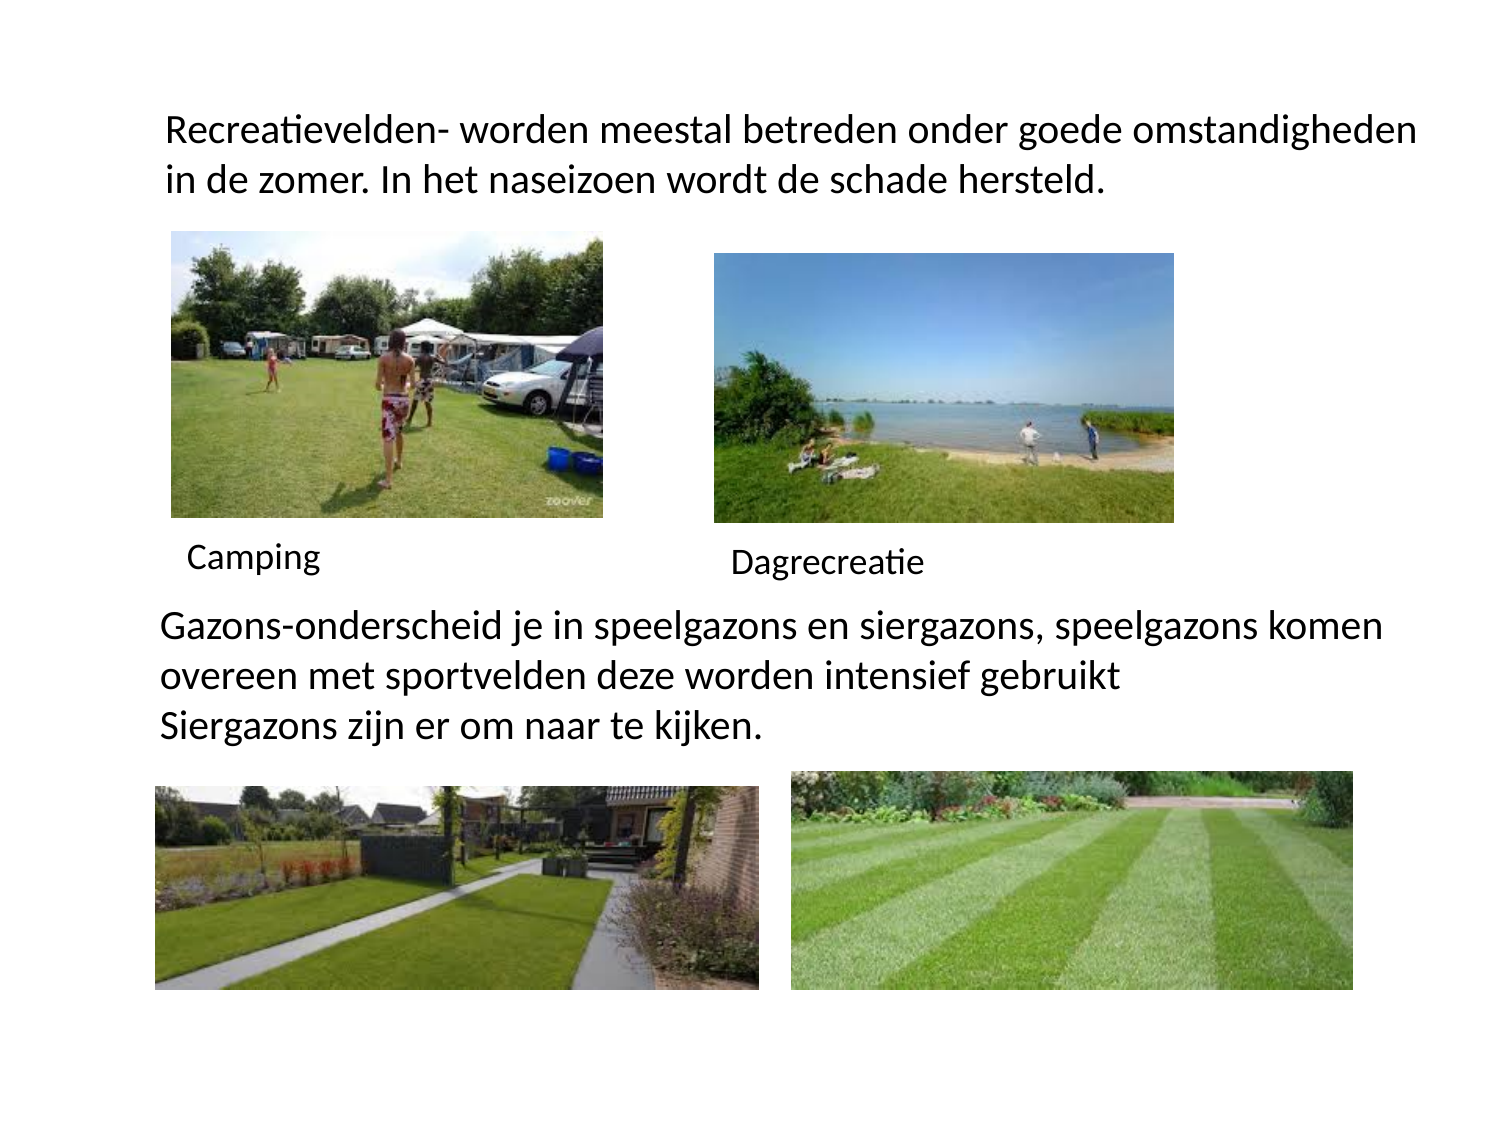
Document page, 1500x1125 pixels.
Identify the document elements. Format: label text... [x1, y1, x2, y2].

text_box Gazons-onderscheid je in speelgazons en siergazons, speelgazons komen overeen met sportvelden deze worden intensief gebruikt Siergazons zijn er om naar te kijken. [145, 590, 1409, 755]
picture [154, 786, 759, 991]
picture [714, 253, 1175, 524]
picture [791, 770, 1353, 991]
text_box Recreatievelden- worden meestal betreden onder goede omstandigheden in de zomer. In het naseizoen wordt de schade hersteld. [150, 94, 1433, 210]
text_box Camping [172, 526, 336, 585]
picture [170, 231, 603, 518]
text_box Dagrecreatie [716, 530, 940, 590]
